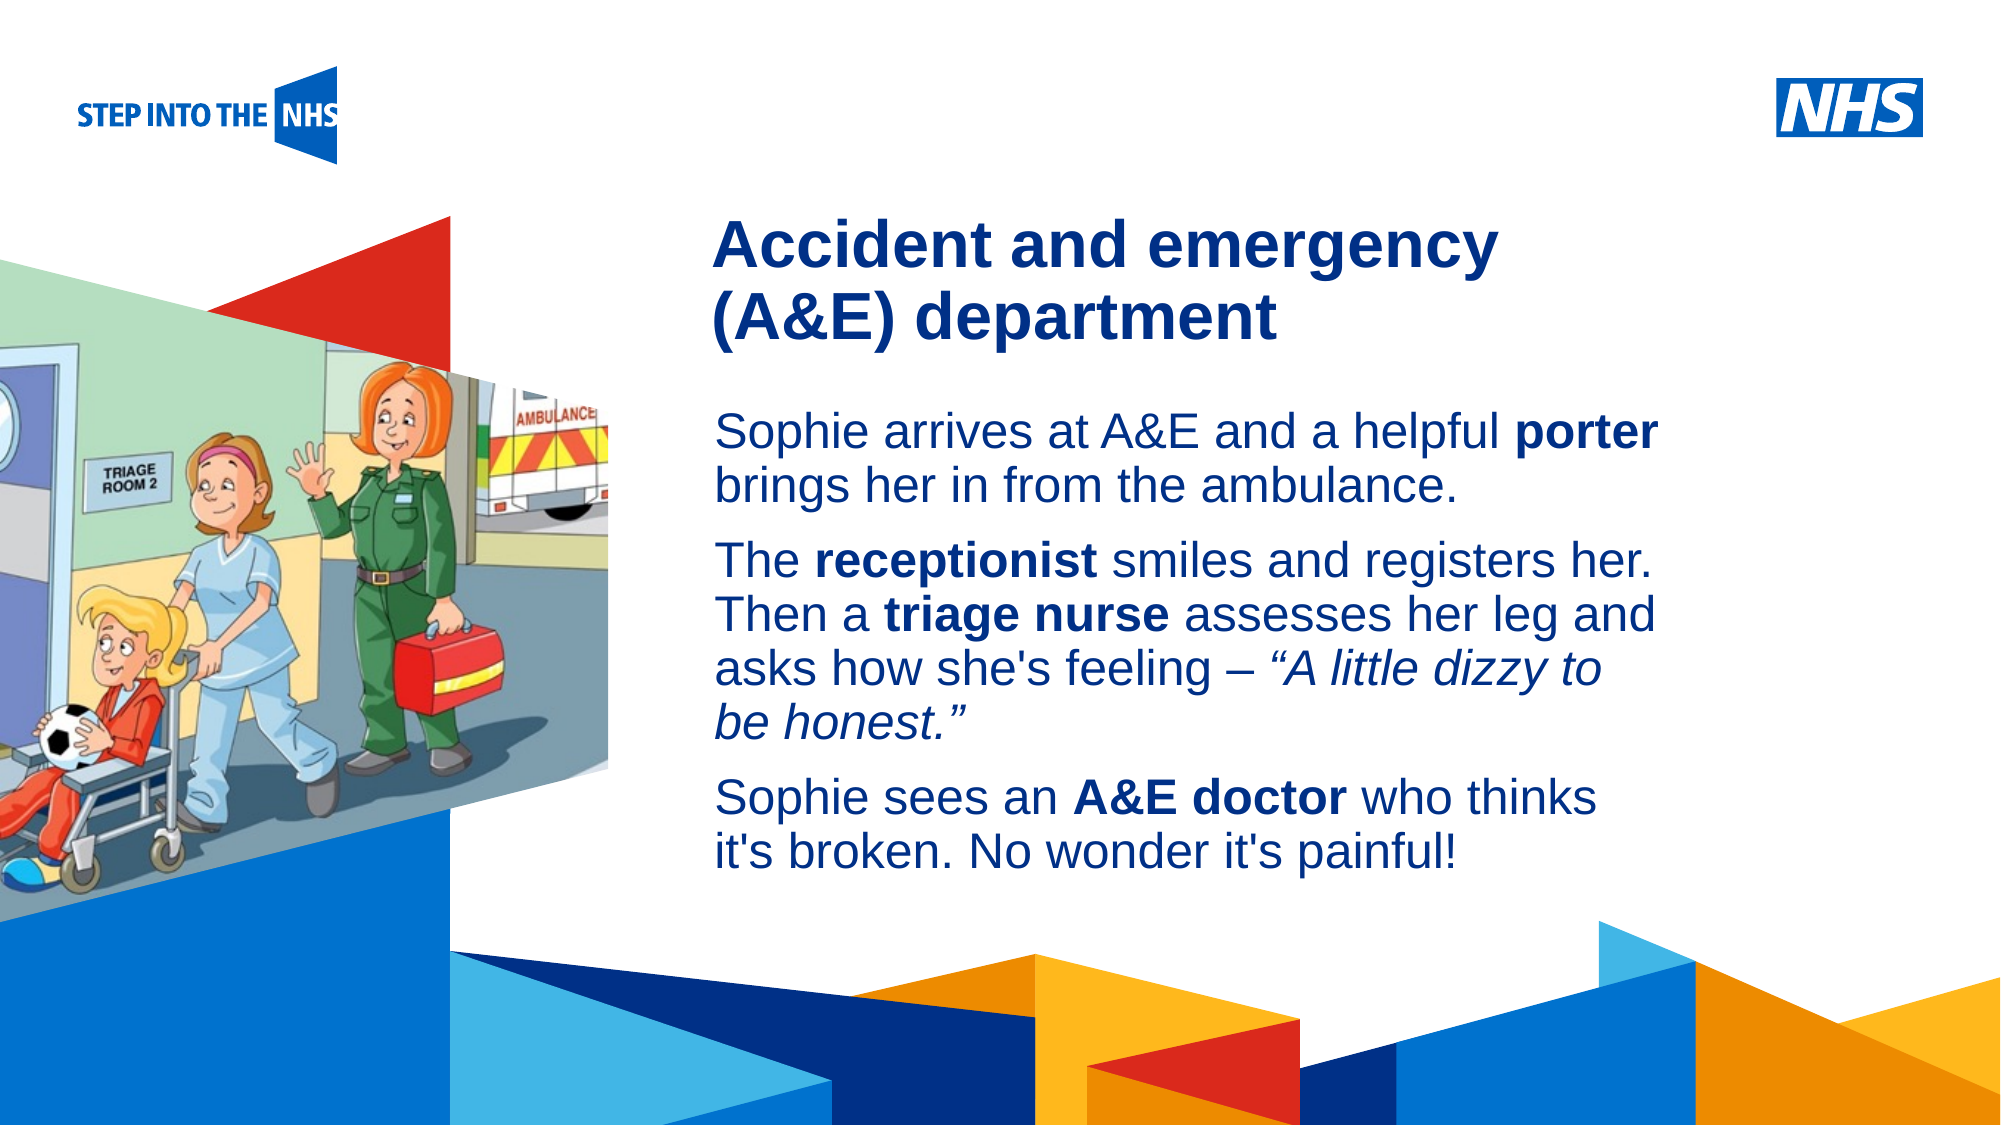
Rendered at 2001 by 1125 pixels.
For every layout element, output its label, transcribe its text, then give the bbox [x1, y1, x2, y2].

list Sophie arrives at A&E and a helpful porter brings her in from the ambulance. The receptionist smiles and registers her. Then a triage nurse assesses her leg and asks how she's feeling – “A little dizzy to be honest.” Sophie sees an A&E doctor who thinks it's broken. No wonder it's painful! [714, 405, 1770, 958]
title Accident and emergency (A&E) department [711, 209, 1932, 297]
picture [0, 259, 609, 923]
